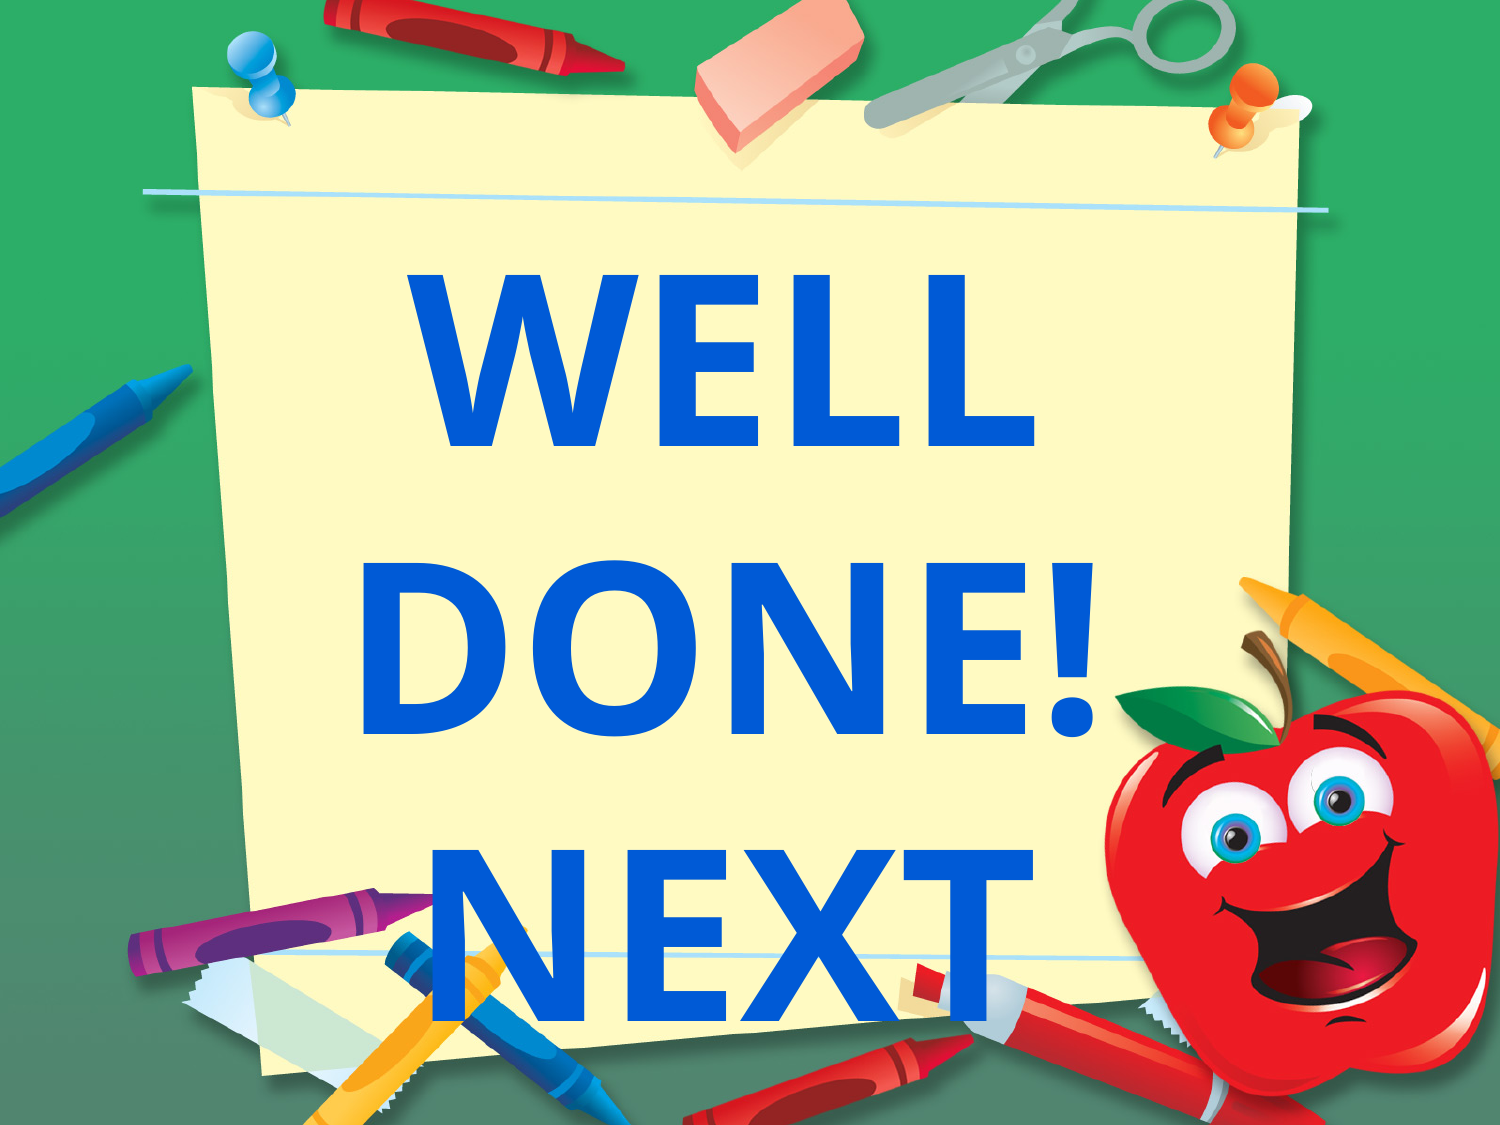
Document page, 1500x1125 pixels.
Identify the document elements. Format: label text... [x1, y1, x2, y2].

text_box Well done! Next one… [99, 199, 1350, 1125]
picture [1350, 790, 1355, 810]
picture [0, 0, 1500, 1125]
